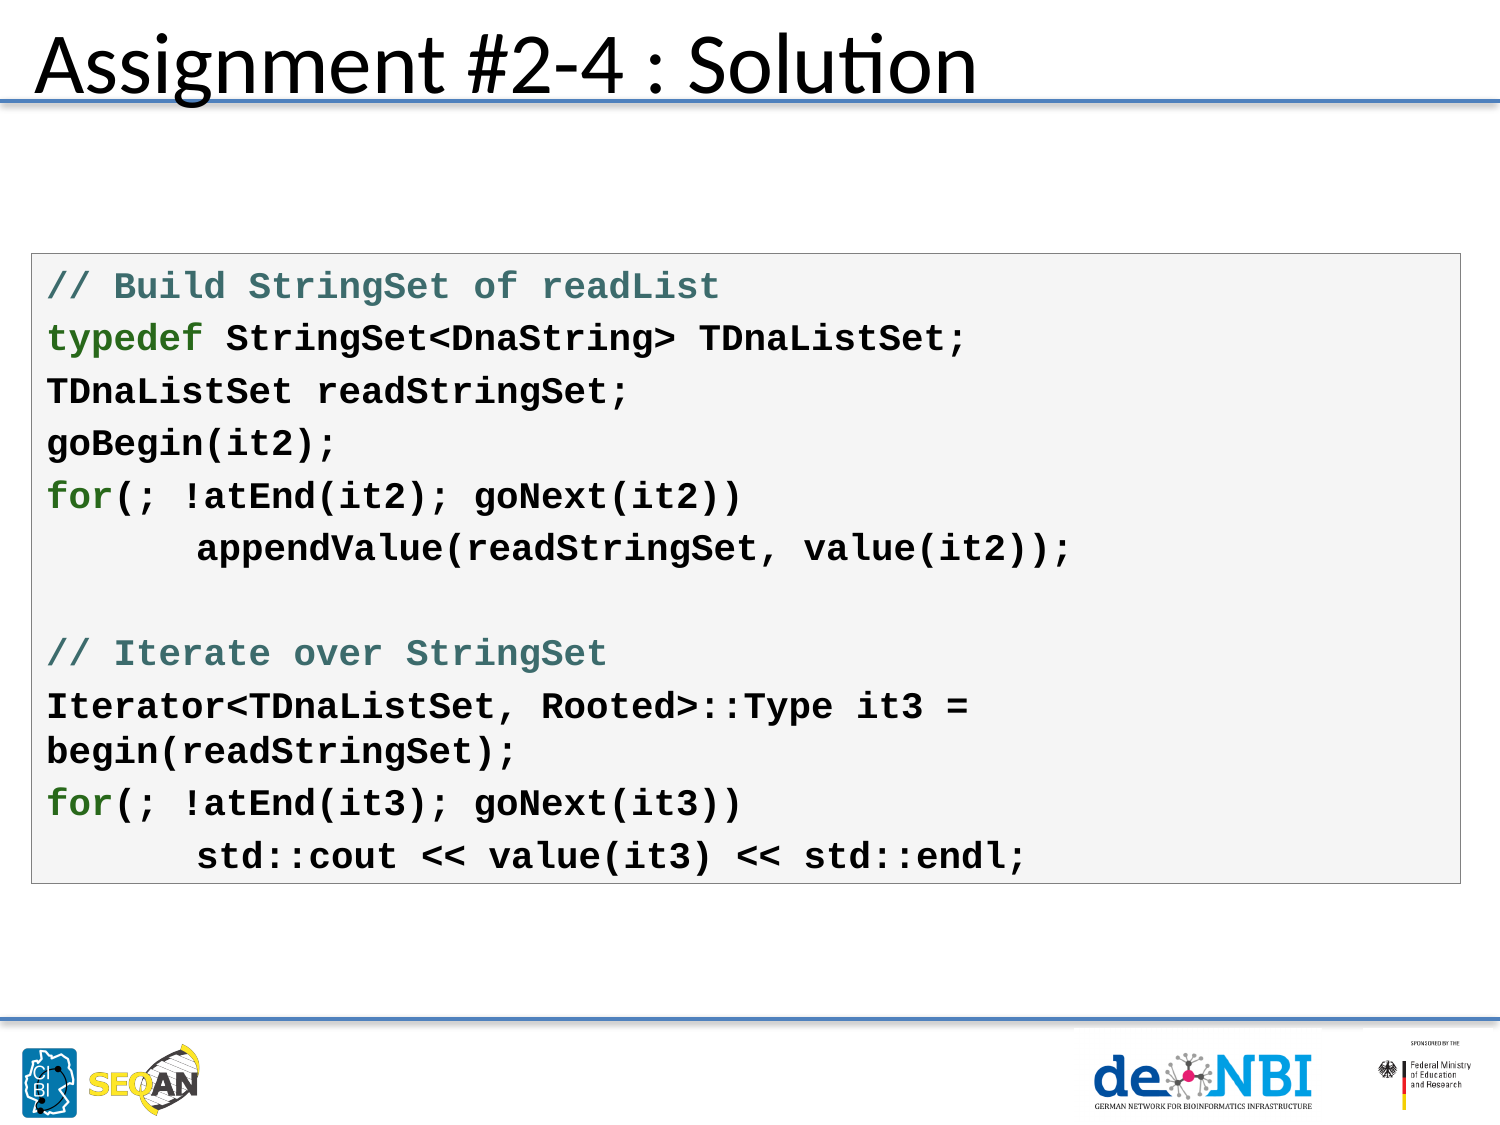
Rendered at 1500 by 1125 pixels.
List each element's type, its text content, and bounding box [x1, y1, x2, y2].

picture [33, 1108, 44, 1113]
picture [1074, 1028, 1322, 1122]
picture [40, 1051, 48, 1059]
text_box Assignment #2-4 : Solution [19, 0, 1370, 119]
picture [31, 1060, 40, 1071]
text_box // Build StringSet of readList typedef StringSet<DnaString> TDnaListSet; TDnaListSet readStringSet; goBegin(it2); for(; !atEnd(it2); goNext(it2)) appendValue(readStringSet, value(it2)); // Iterate over StringSet Iterator<TDnaListSet, Rooted>::Type it3 = begin(readStringSet); for(; !atEnd(it3); goNext(it3)) std::cout << value(it3) << std::endl; [31, 253, 1461, 884]
picture [75, 1042, 202, 1121]
